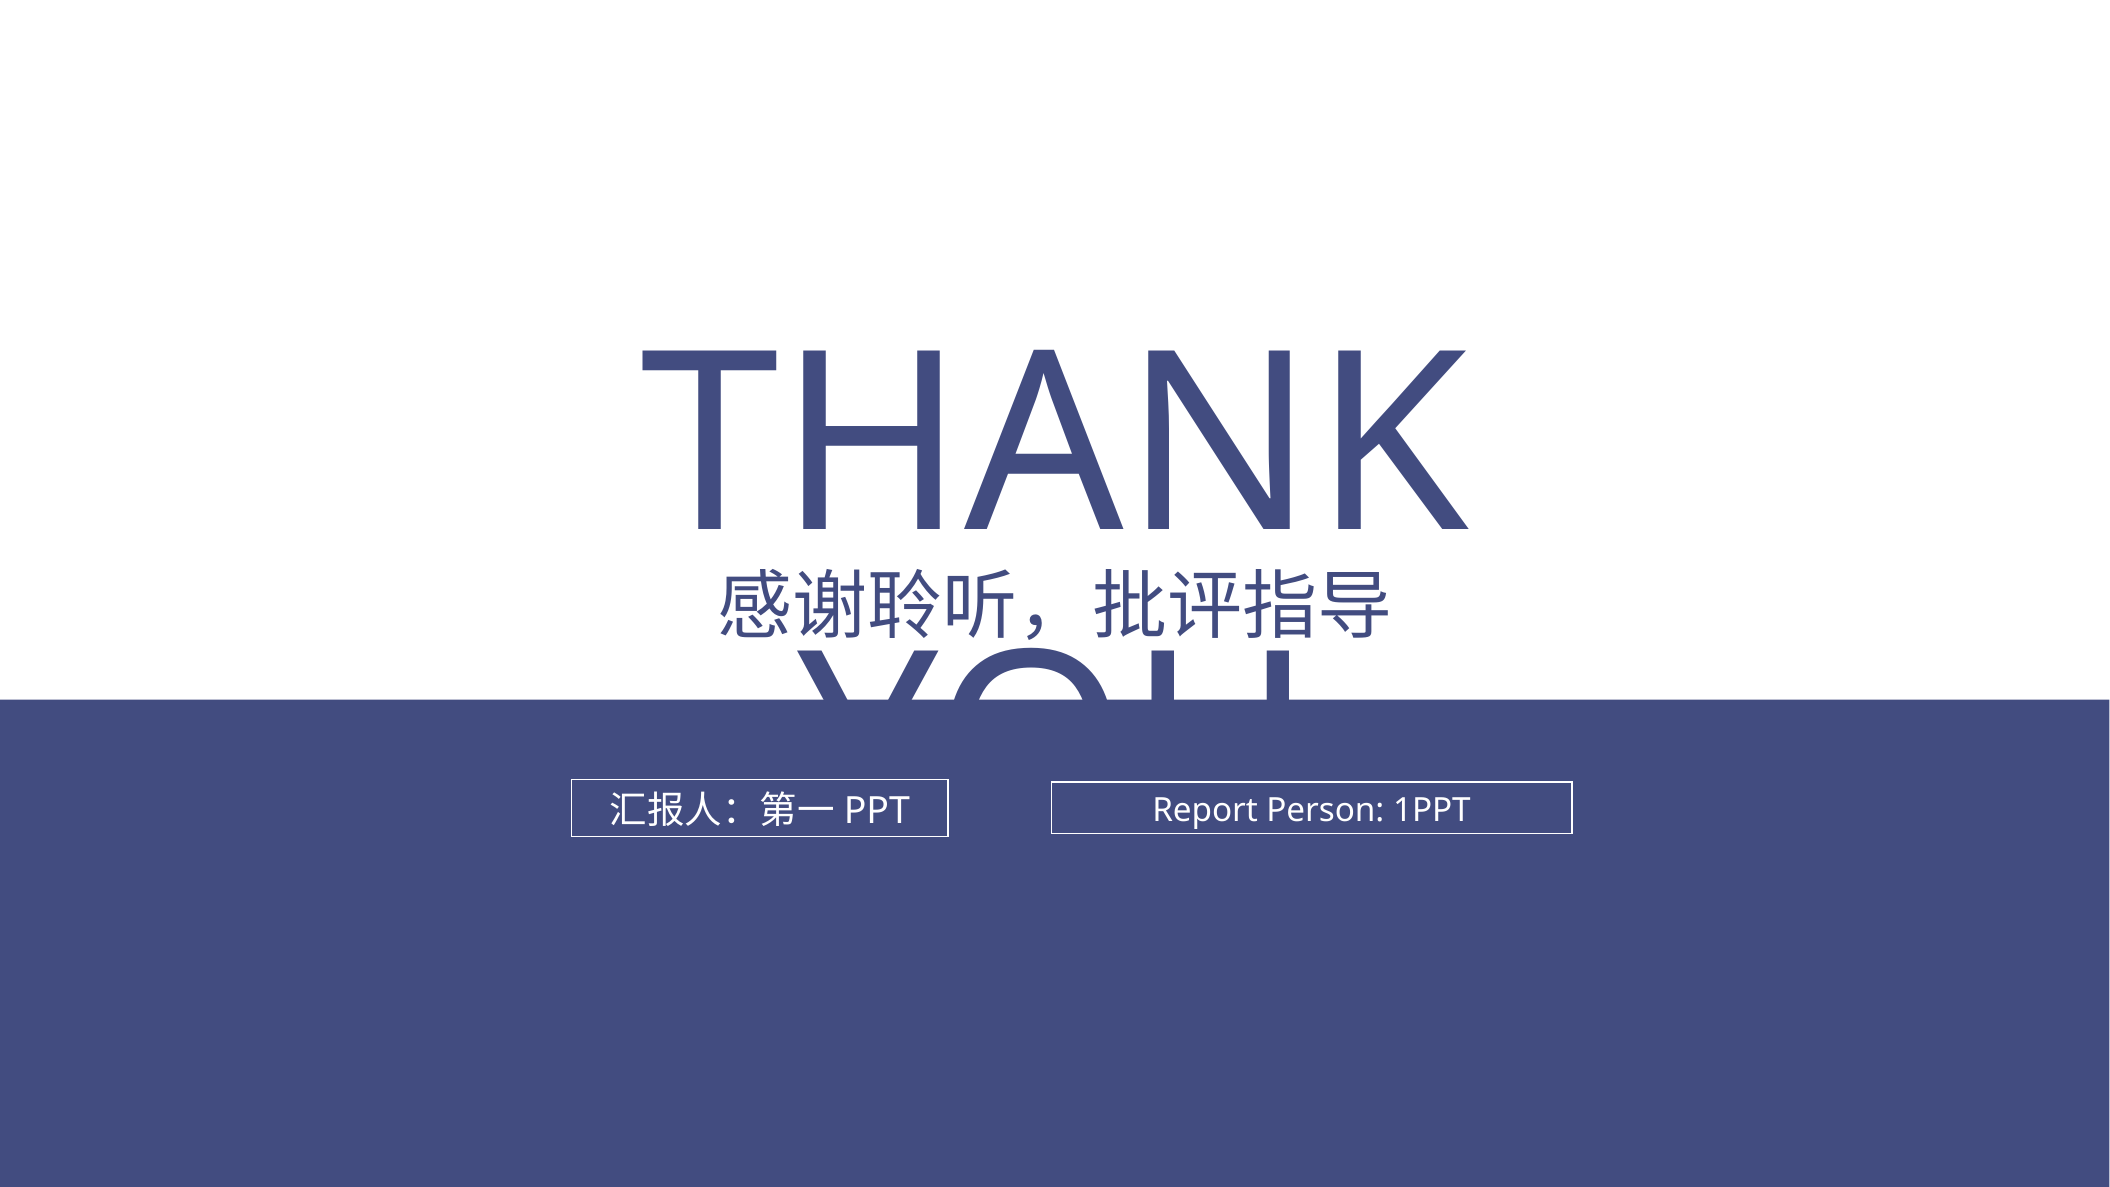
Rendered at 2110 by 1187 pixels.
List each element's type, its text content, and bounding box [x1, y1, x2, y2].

text_box Thank you [503, 279, 1607, 880]
text_box 汇报人：第一PPT [571, 779, 949, 837]
text_box 感谢聆听，批评指导 [675, 557, 1435, 648]
text_box [0, 699, 2110, 1187]
text_box Report Person: 1PPT [1051, 781, 1572, 834]
